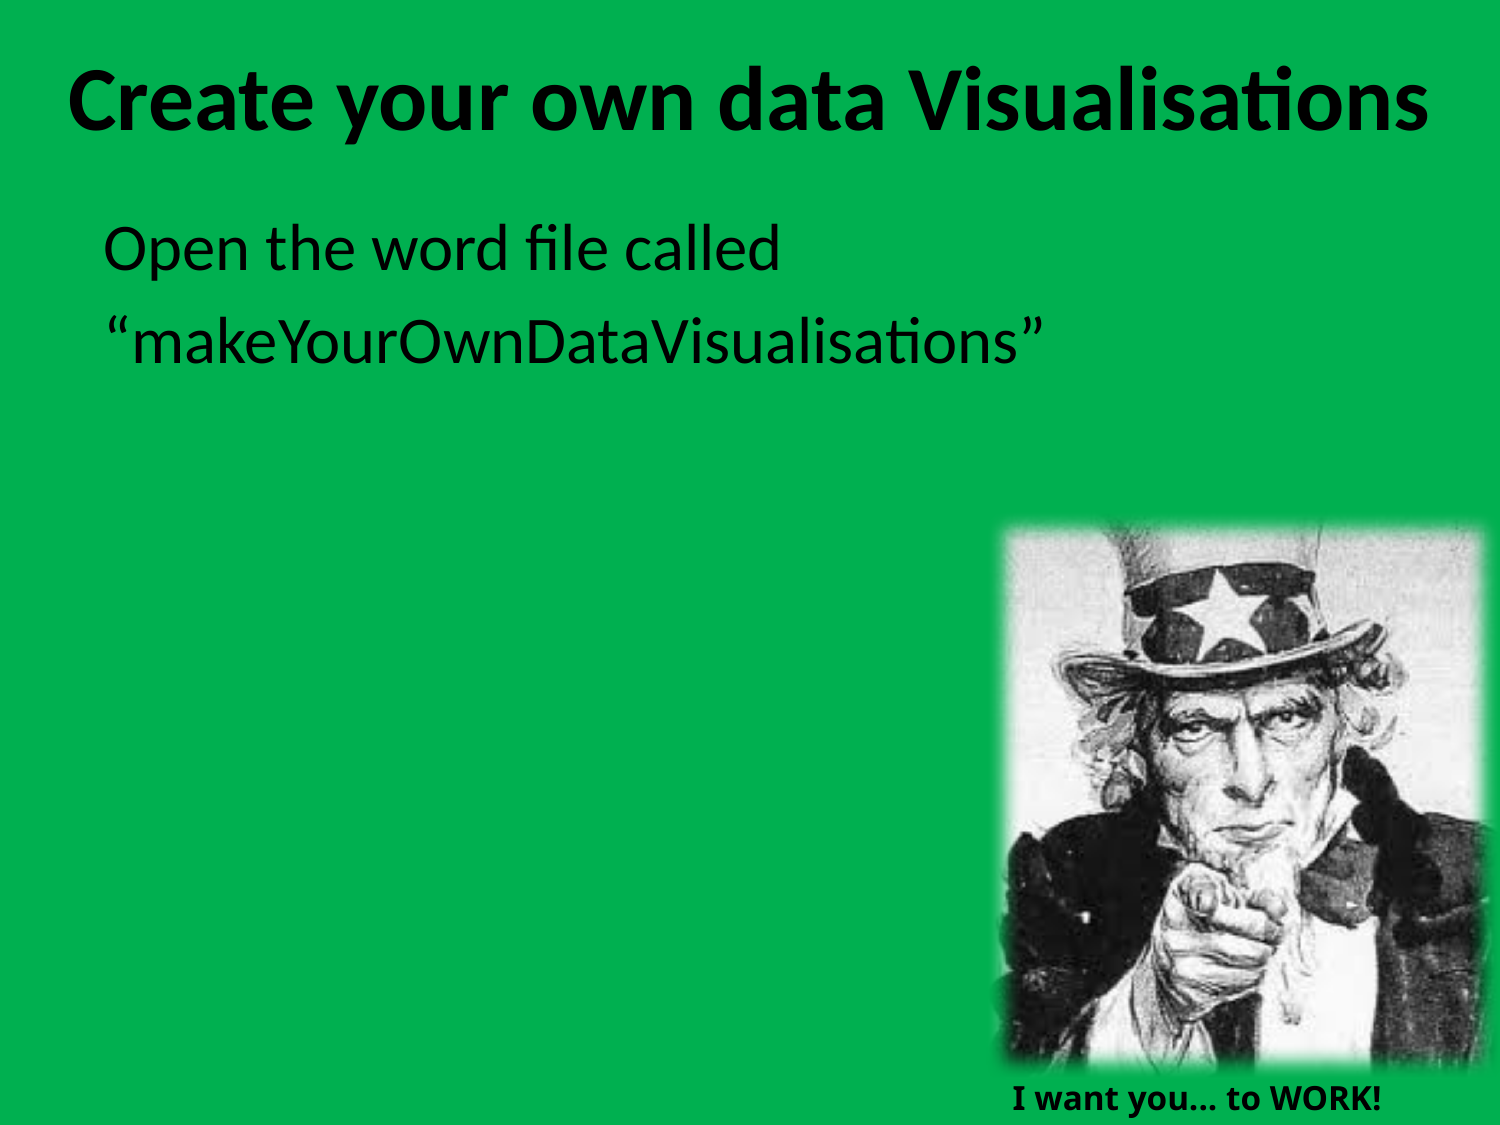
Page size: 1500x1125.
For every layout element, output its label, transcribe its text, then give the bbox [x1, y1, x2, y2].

picture [985, 509, 1500, 1080]
list Open the word file called “makeYourOwnDataVisualisations” [88, 196, 1461, 1041]
title Create your own data Visualisations [0, 0, 1500, 188]
text_box I want you... to WORK! [997, 1086, 1500, 1125]
